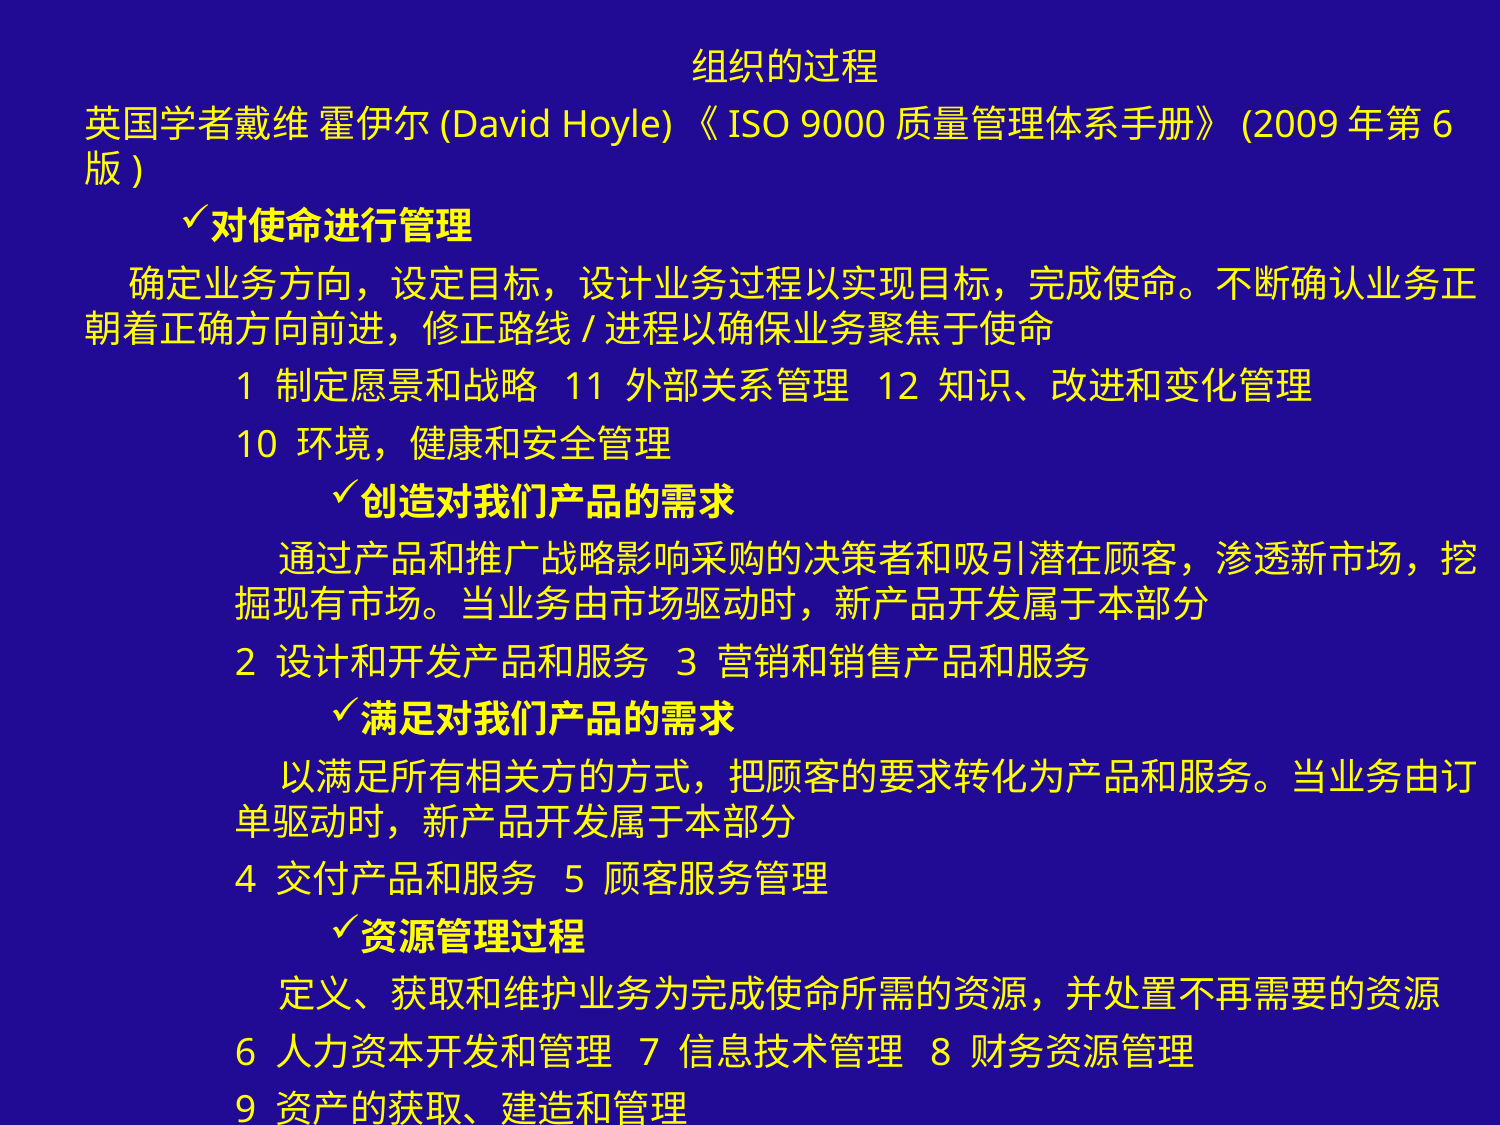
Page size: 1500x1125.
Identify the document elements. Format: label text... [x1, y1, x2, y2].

text_box 组织的过程 英国学者戴维 霍伊尔(David Hoyle)《ISO 9000质量管理体系手册》(2009年第6版) 对使命进行管理 确定业务方向，设定目标，设计业务过程以实现目标，完成使命。不断确认业务正朝着正确方向前进，修正路线/进程以确保业务聚焦于使命 1 制定愿景和战略 11 外部关系管理 12 知识、改进和变化管理 10 环境，健康和安全管理 创造对我们产品的需求 通过产品和推广战略影响采购的决策者和吸引潜在顾客，渗透新市场，挖掘现有市场。当业务由市场驱动时，新产品开发属于本部分 2 设计和开发产品和服务 3 营销和销售产品和服务 满足对我们产品的需求 以满足所有相关方的方式，把顾客的要求转化为产品和服务。当业务由订单驱动时，新产品开发属于本部分 4 交付产品和服务 5 顾客服务管理 资源管理过程 定义、获取和维护业务为完成使命所需的资源，并处置不再需要的资源 6 人力资本开发和管理 7 信息技术管理 8 财务资源管理 9 资产的获取、建造和管理 [70, 35, 1500, 1125]
